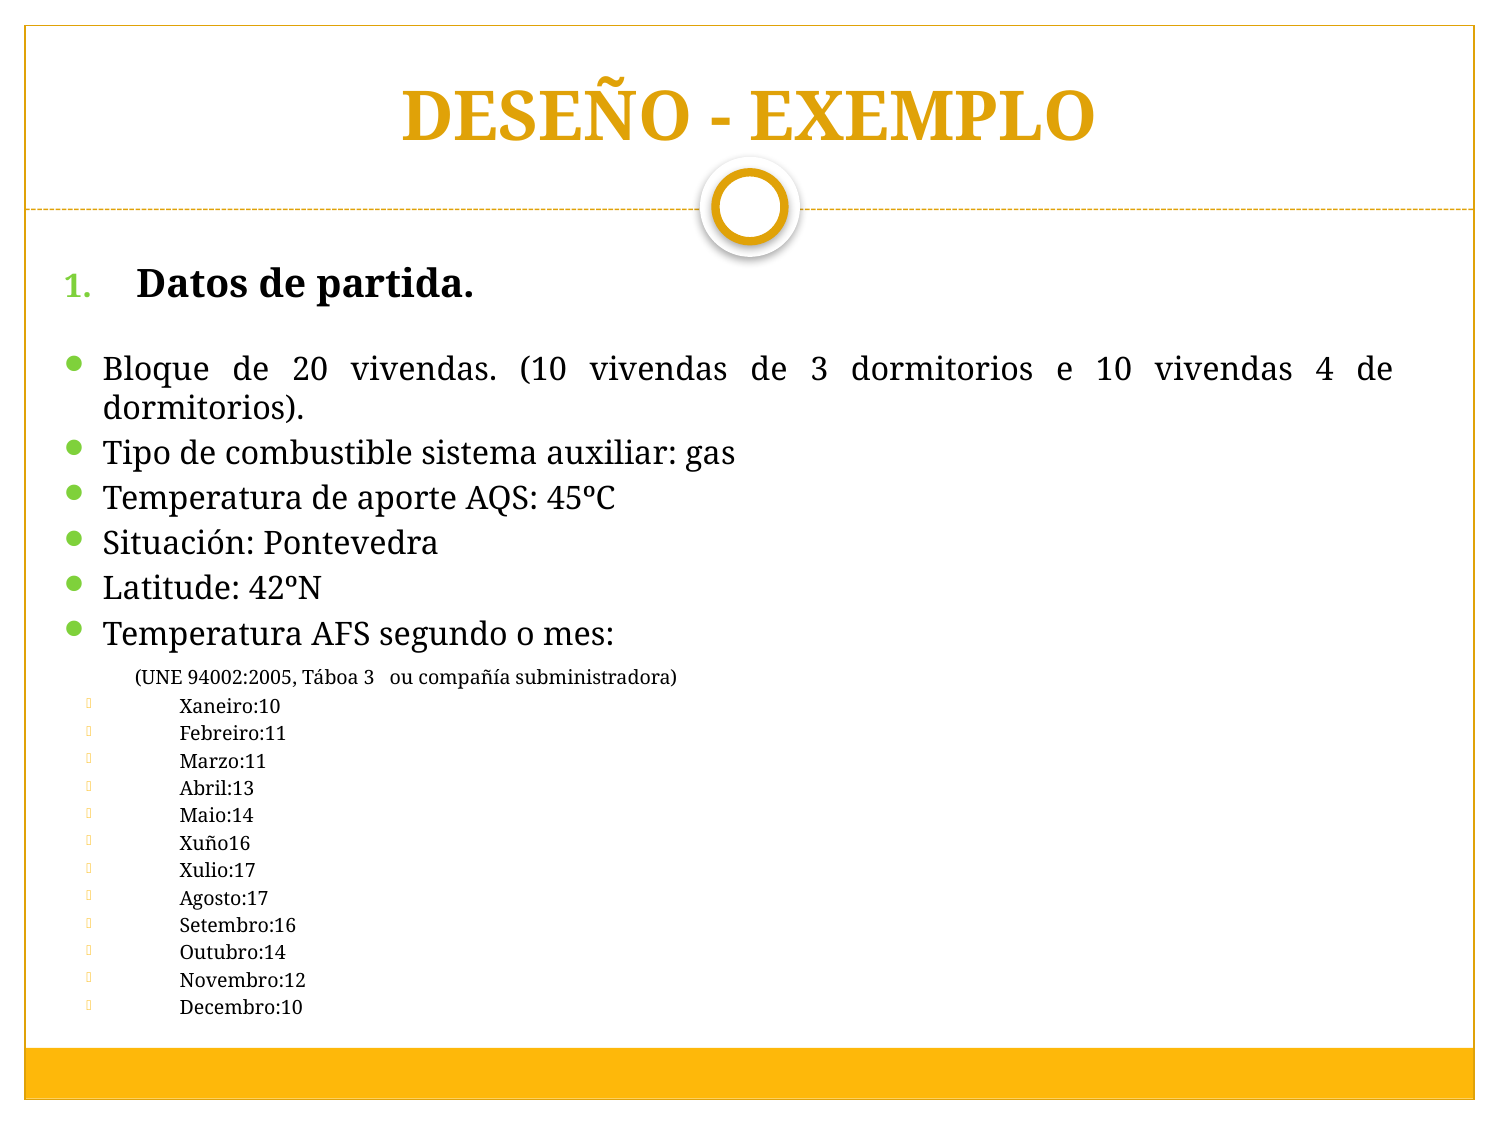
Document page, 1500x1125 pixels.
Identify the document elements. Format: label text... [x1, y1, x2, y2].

title DESEÑO - EXEMPLO [49, 37, 1450, 162]
list Datos de partida. Bloque de 20 vivendas. (10 vivendas de 3 dormitorios e 10 vivendas 4 de dormitorios). Tipo de combustible sistema auxiliar: gas Temperatura de aporte AQS: 45ºC Situación: Pontevedra Latitude: 42ºN Temperatura AFS segundo o mes: (UNE 94002:2005, Táboa 3 ou compañía subministradora) Xaneiro:10 Febreiro:11 Marzo:11 Abril:13 Maio:14 Xuño16 Xulio:17 Agosto:17 Setembro:16 Outubro:14 Novembro:12 Decembro:10 [49, 250, 1445, 1035]
